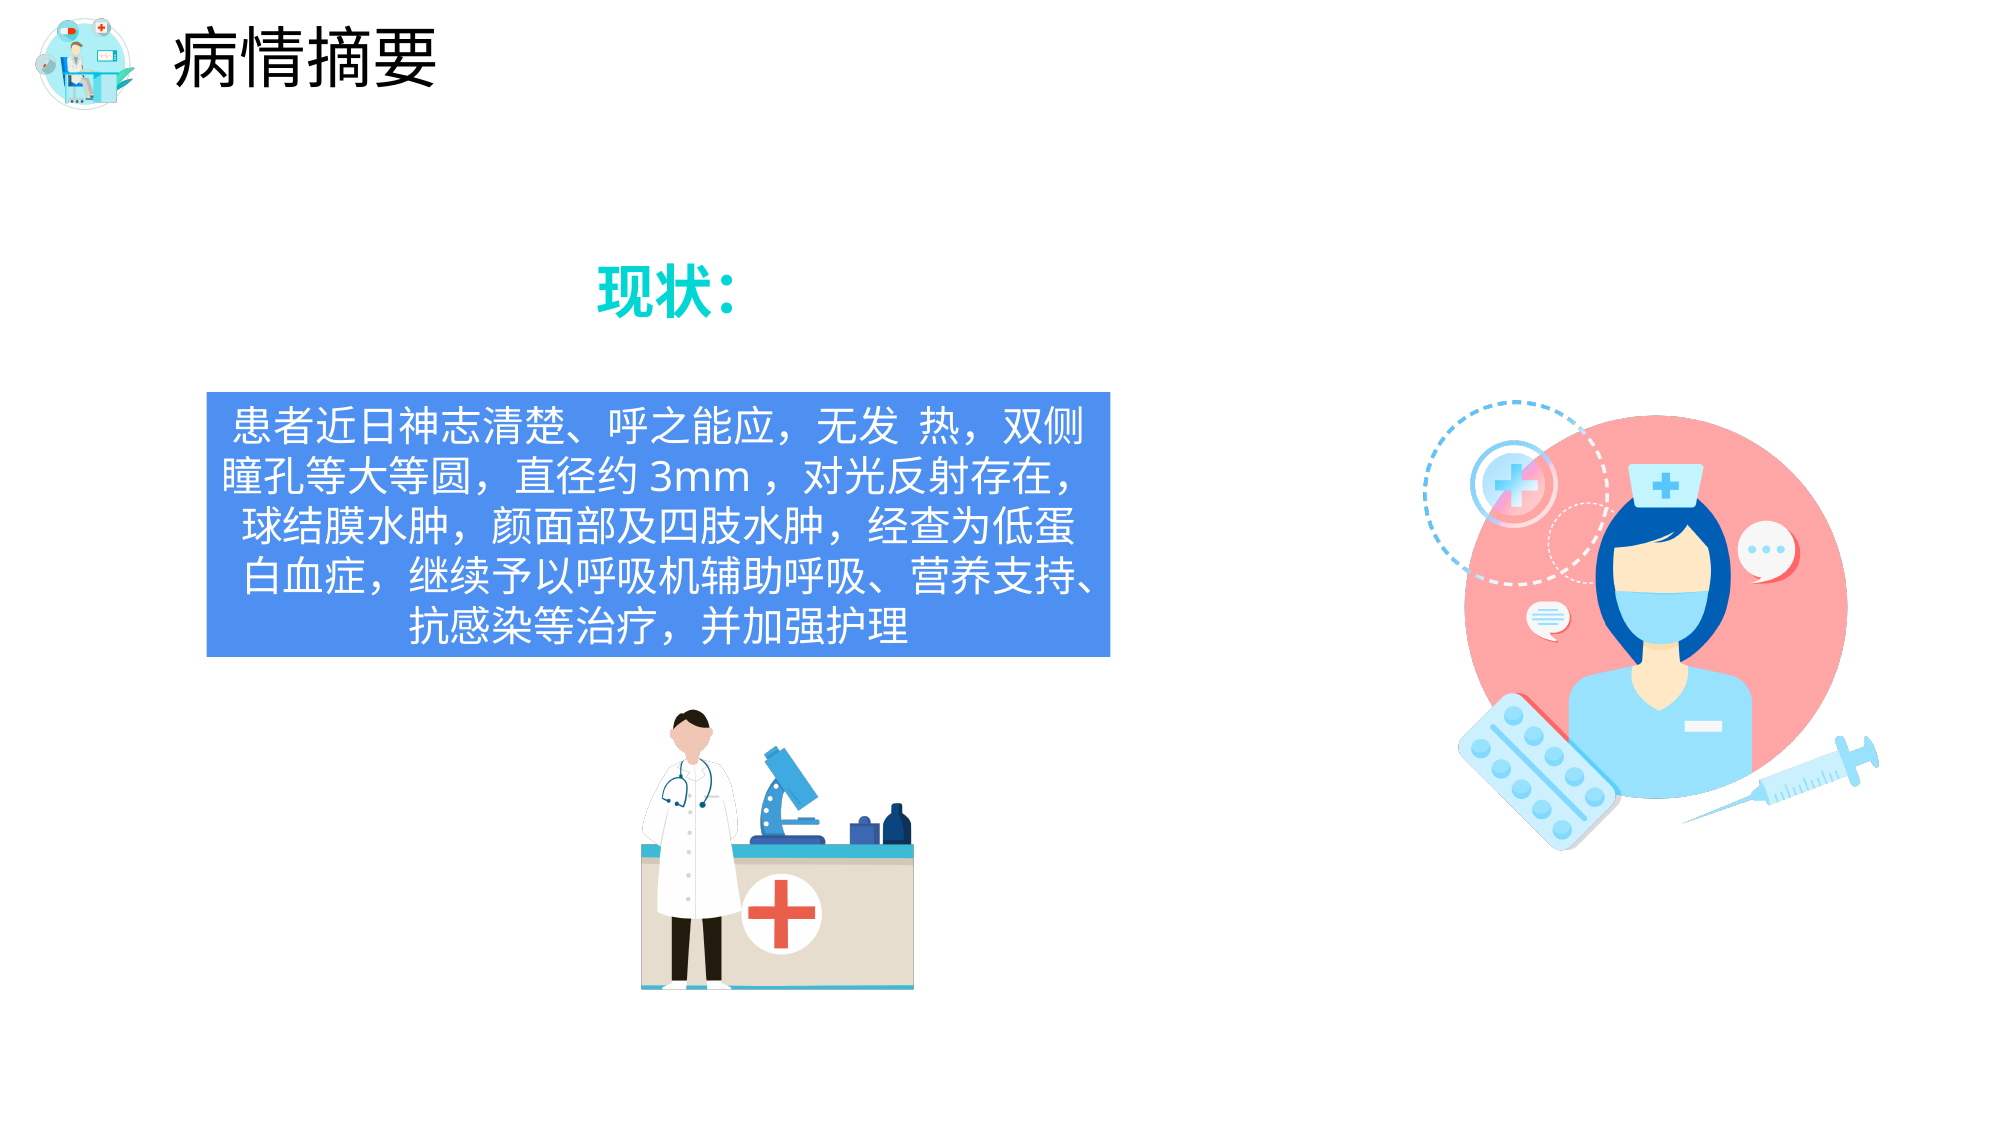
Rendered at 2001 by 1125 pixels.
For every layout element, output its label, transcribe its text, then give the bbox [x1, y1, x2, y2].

text_box 现状： [581, 247, 736, 333]
picture [27, 0, 146, 116]
text_box 患者近日神志清楚、呼之能应，无发 热，双侧瞳孔等大等圆，直径约3mm，对光反射存在，球结膜水肿，颜面部及四肢水肿，经查为低蛋白血症，继续予以呼吸机辅助呼吸、营养支持、抗感染等治疗，并加强护理 [206, 392, 1111, 657]
text_box 病情摘要 [157, 8, 456, 104]
picture [1327, 303, 1918, 895]
picture [628, 703, 924, 1000]
